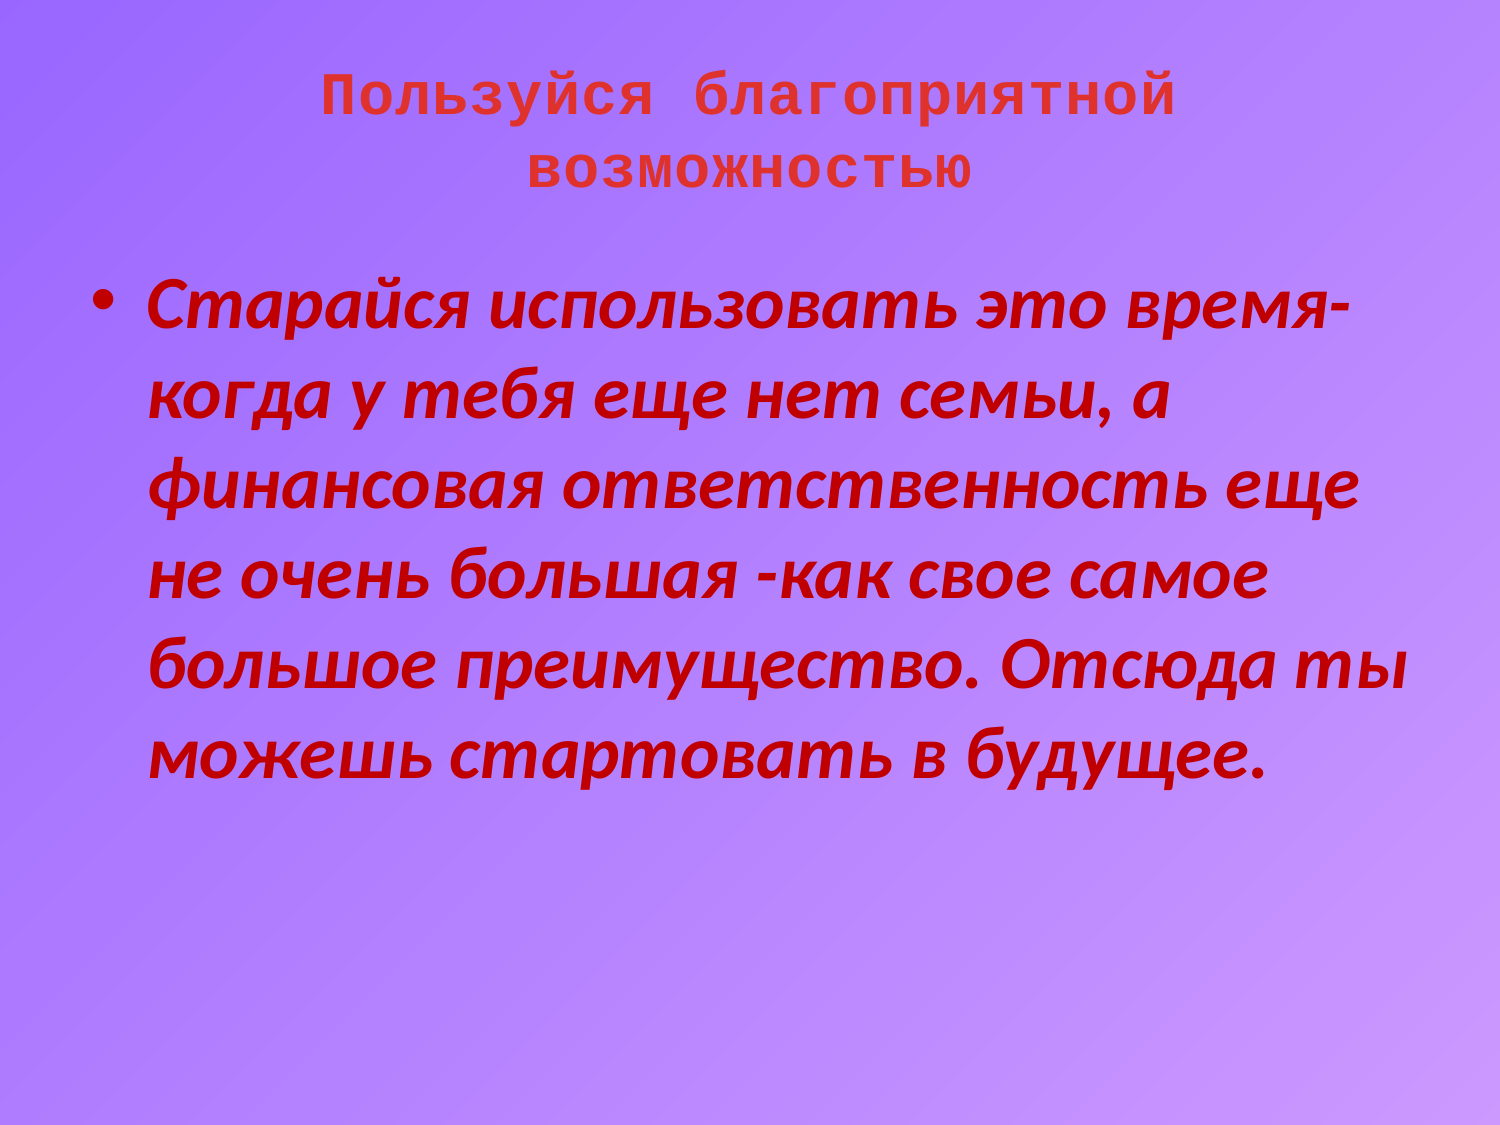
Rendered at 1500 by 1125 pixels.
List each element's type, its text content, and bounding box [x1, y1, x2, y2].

list Старайся использовать это время- когда у тебя еще нет семьи, а финансовая ответственность еще не очень большая -как свое самое большое преимущество. Отсюда ты можешь стартовать в будущее. [75, 246, 1425, 1005]
title Пользуйся благоприятной возможностью [75, 45, 1425, 246]
